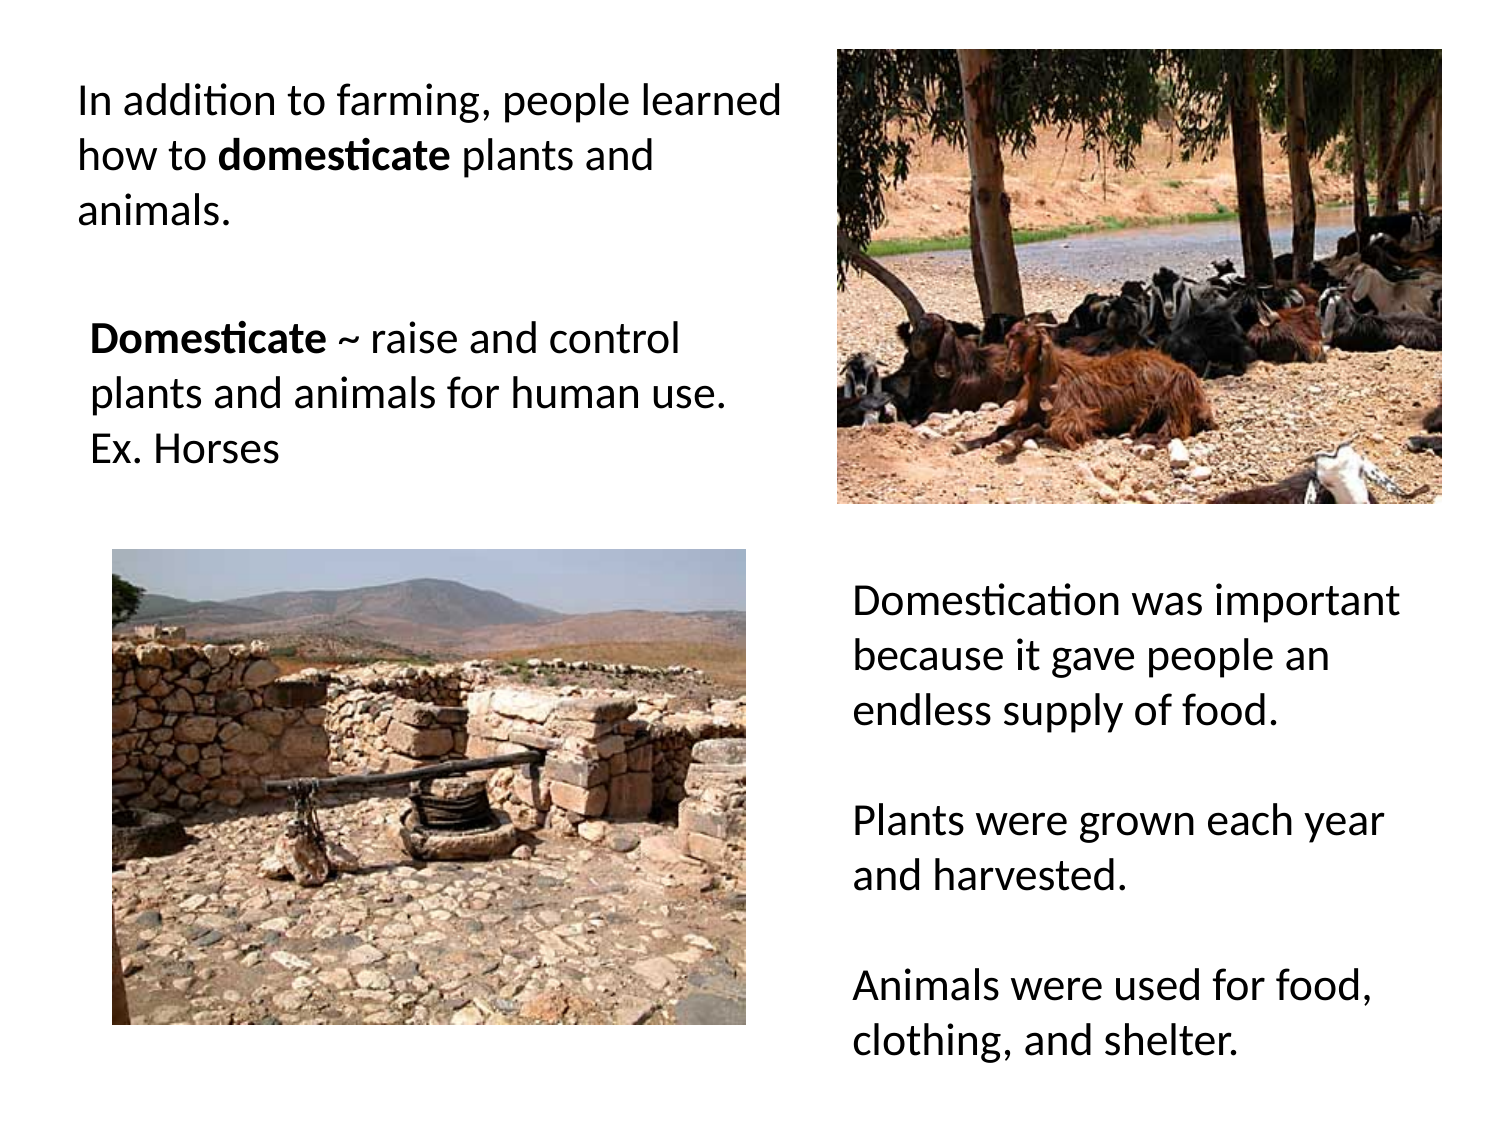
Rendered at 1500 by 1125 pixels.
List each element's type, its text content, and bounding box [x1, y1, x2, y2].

picture [112, 549, 746, 1026]
text_box Domestication was important because it gave people an endless supply of food. Plants were grown each year and harvested. Animals were used for food, clothing, and shelter. [837, 562, 1450, 1073]
text_box In addition to farming, people learned how to domesticate plants and animals. [62, 62, 813, 243]
picture [837, 49, 1442, 504]
text_box Domesticate ~ raise and control plants and animals for human use. Ex. Horses [75, 299, 788, 480]
